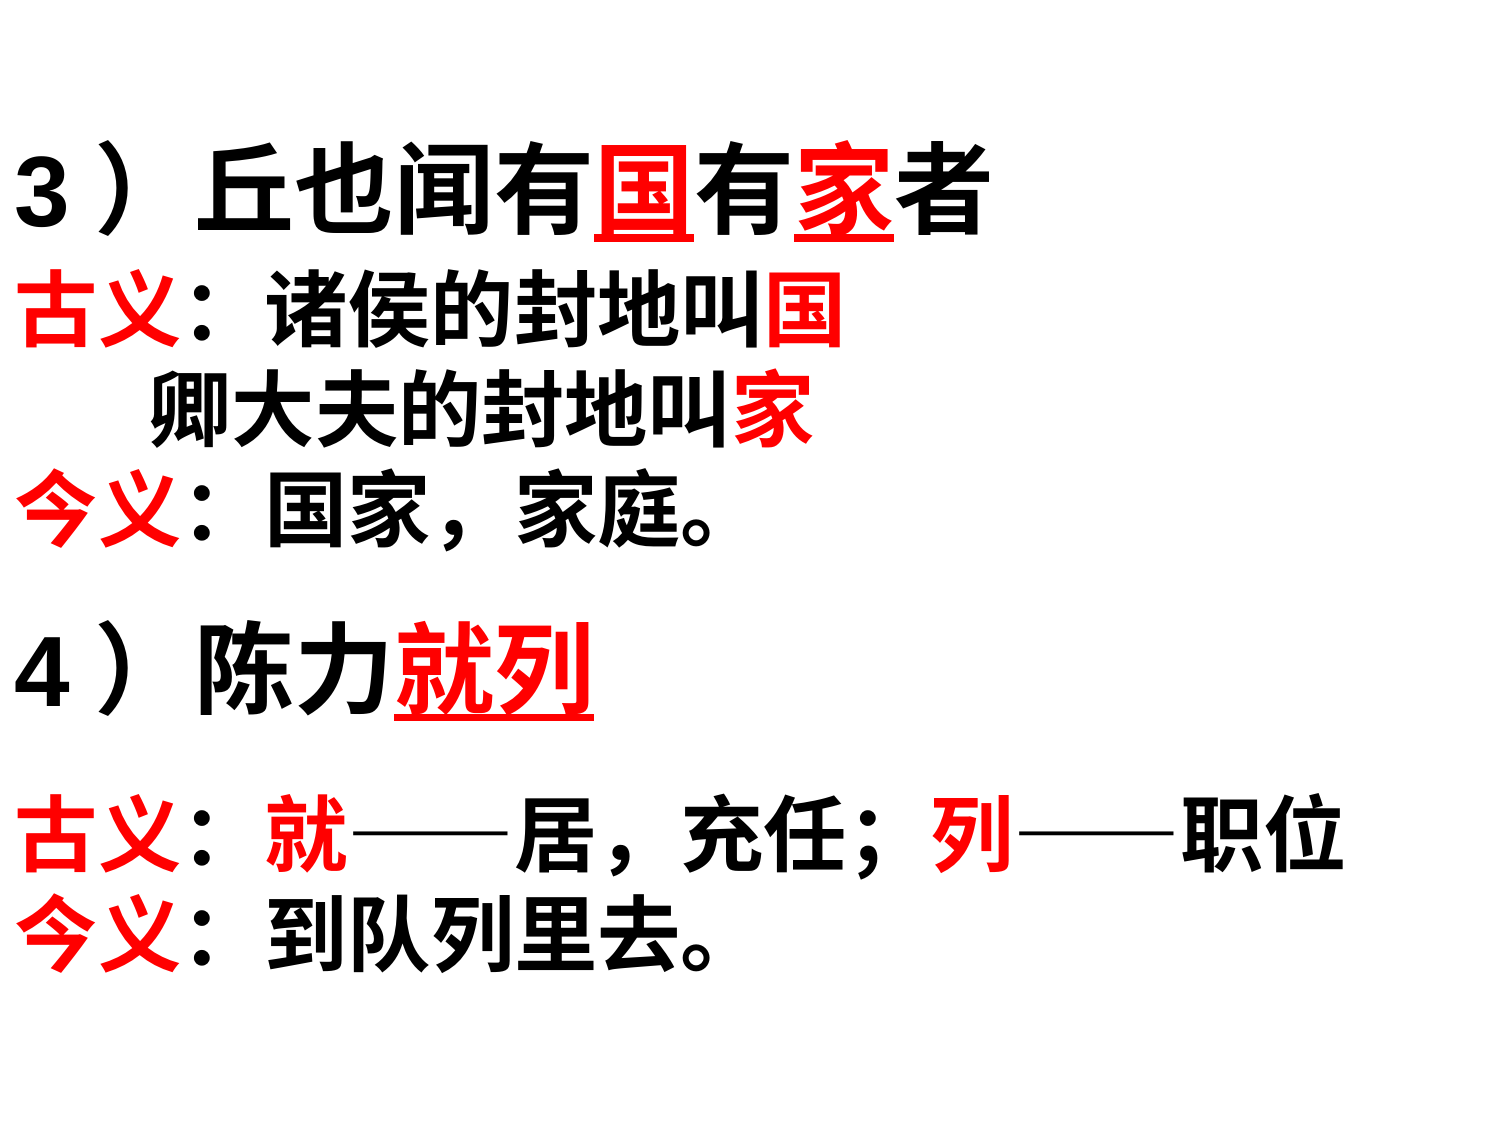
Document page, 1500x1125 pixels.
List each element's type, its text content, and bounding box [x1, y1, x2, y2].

text_box 3）丘也闻有国有家者 4）陈力就列 [0, 565, 1475, 734]
text_box 古义：就——居，充任；列——职位 今义：到队列里去。 [0, 774, 1500, 990]
text_box 3）丘也闻有国有家者 4）陈力就列 [0, 119, 1475, 249]
text_box 古义：诸侯的封地叫国 卿大夫的封地叫家 今义：国家，家庭。 [0, 249, 1500, 565]
